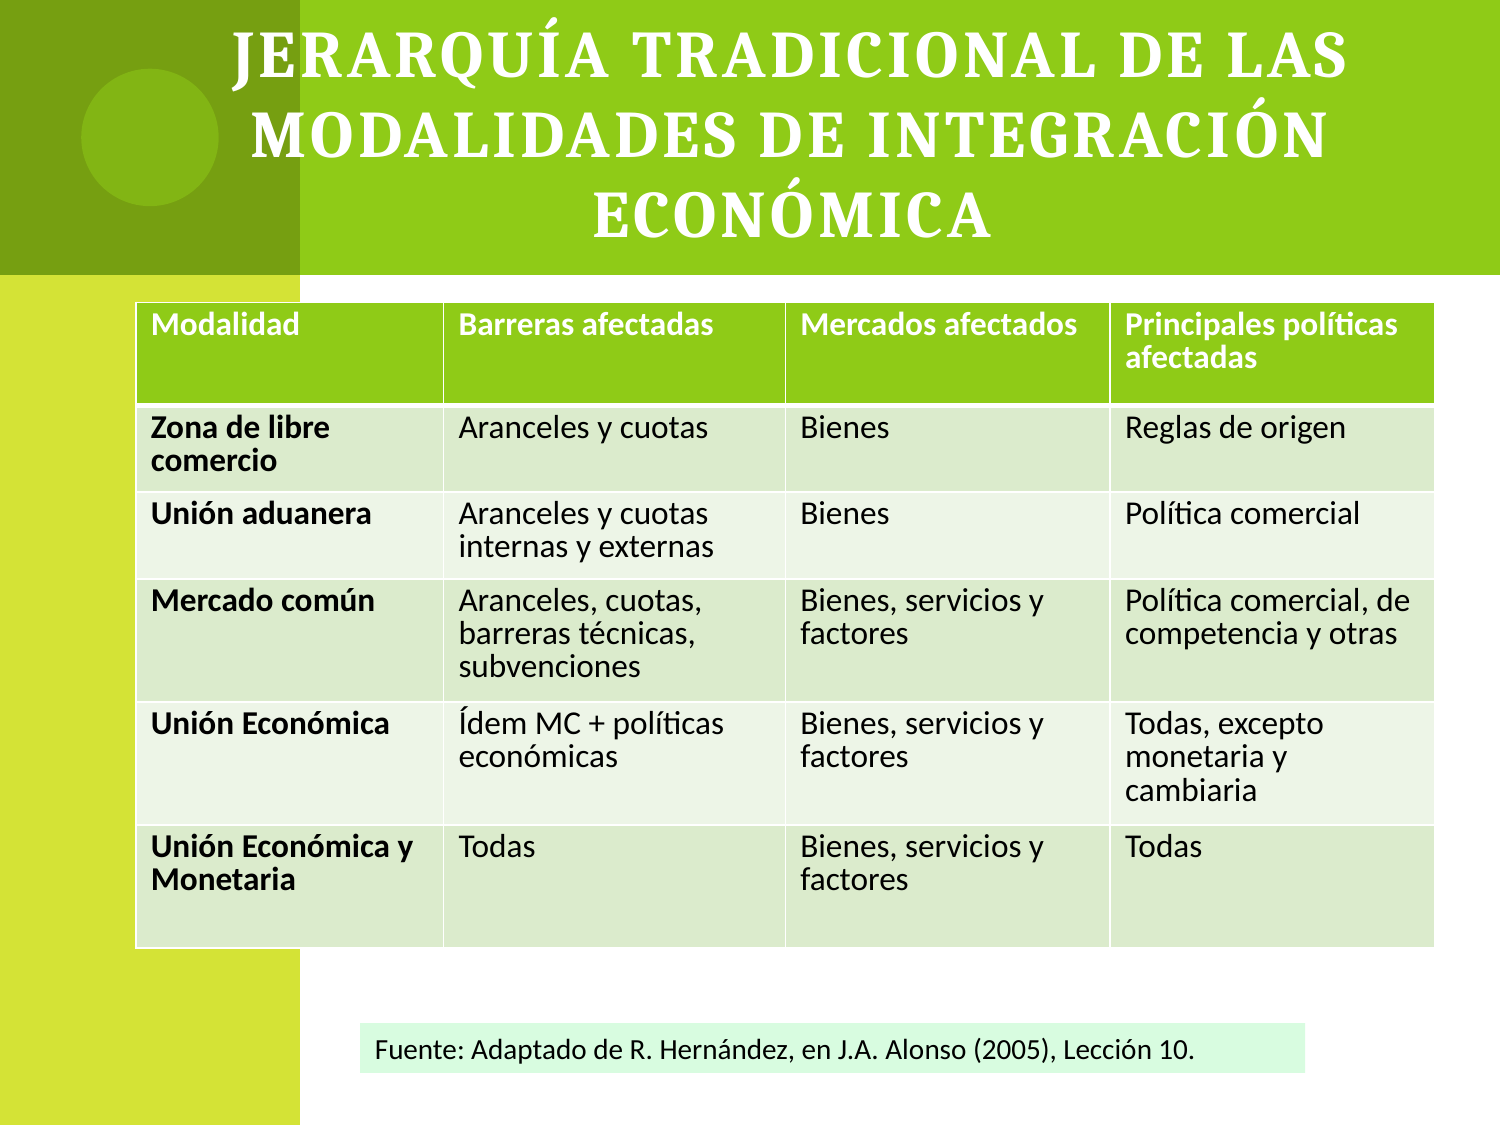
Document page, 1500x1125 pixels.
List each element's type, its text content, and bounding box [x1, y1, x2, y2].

table_header Barreras afectadas [444, 303, 785, 403]
table_cell Bienes, servicios y factores [786, 580, 1109, 701]
table_cell Bienes [786, 493, 1109, 578]
table_cell Unión aduanera [137, 493, 443, 578]
table_cell Bienes, servicios y factores [786, 703, 1109, 824]
table_cell Todas [1111, 826, 1434, 947]
table_cell Unión Económica [137, 703, 443, 824]
table_cell Política comercial [1111, 493, 1434, 578]
title Jerarquía tradicional de las modalidades de integración económica [159, 37, 1425, 225]
table_cell Aranceles, cuotas, barreras técnicas, subvenciones [444, 580, 785, 701]
table_header Principales políticas afectadas [1111, 303, 1434, 403]
table_cell Bienes [786, 408, 1109, 491]
table_cell Aranceles y cuotas [444, 408, 785, 491]
table_header Mercados afectados [786, 303, 1109, 403]
table_cell Mercado común [137, 580, 443, 701]
text_box Fuente: Adaptado de R. Hernández, en J.A. Alonso (2005), Lección 10. [360, 1023, 1306, 1073]
table_cell Zona de libre comercio [137, 408, 443, 491]
table_cell Todas, excepto monetaria y cambiaria [1111, 703, 1434, 824]
table_header Modalidad [137, 303, 443, 403]
table_cell Ídem MC + políticas económicas [444, 703, 785, 824]
table_cell Bienes, servicios y factores [786, 826, 1109, 947]
table_cell Unión Económica y Monetaria [137, 826, 443, 947]
table_cell Aranceles y cuotas internas y externas [444, 493, 785, 578]
table_cell Política comercial, de competencia y otras [1111, 580, 1434, 701]
table_cell Todas [444, 826, 785, 947]
table_cell Reglas de origen [1111, 408, 1434, 491]
